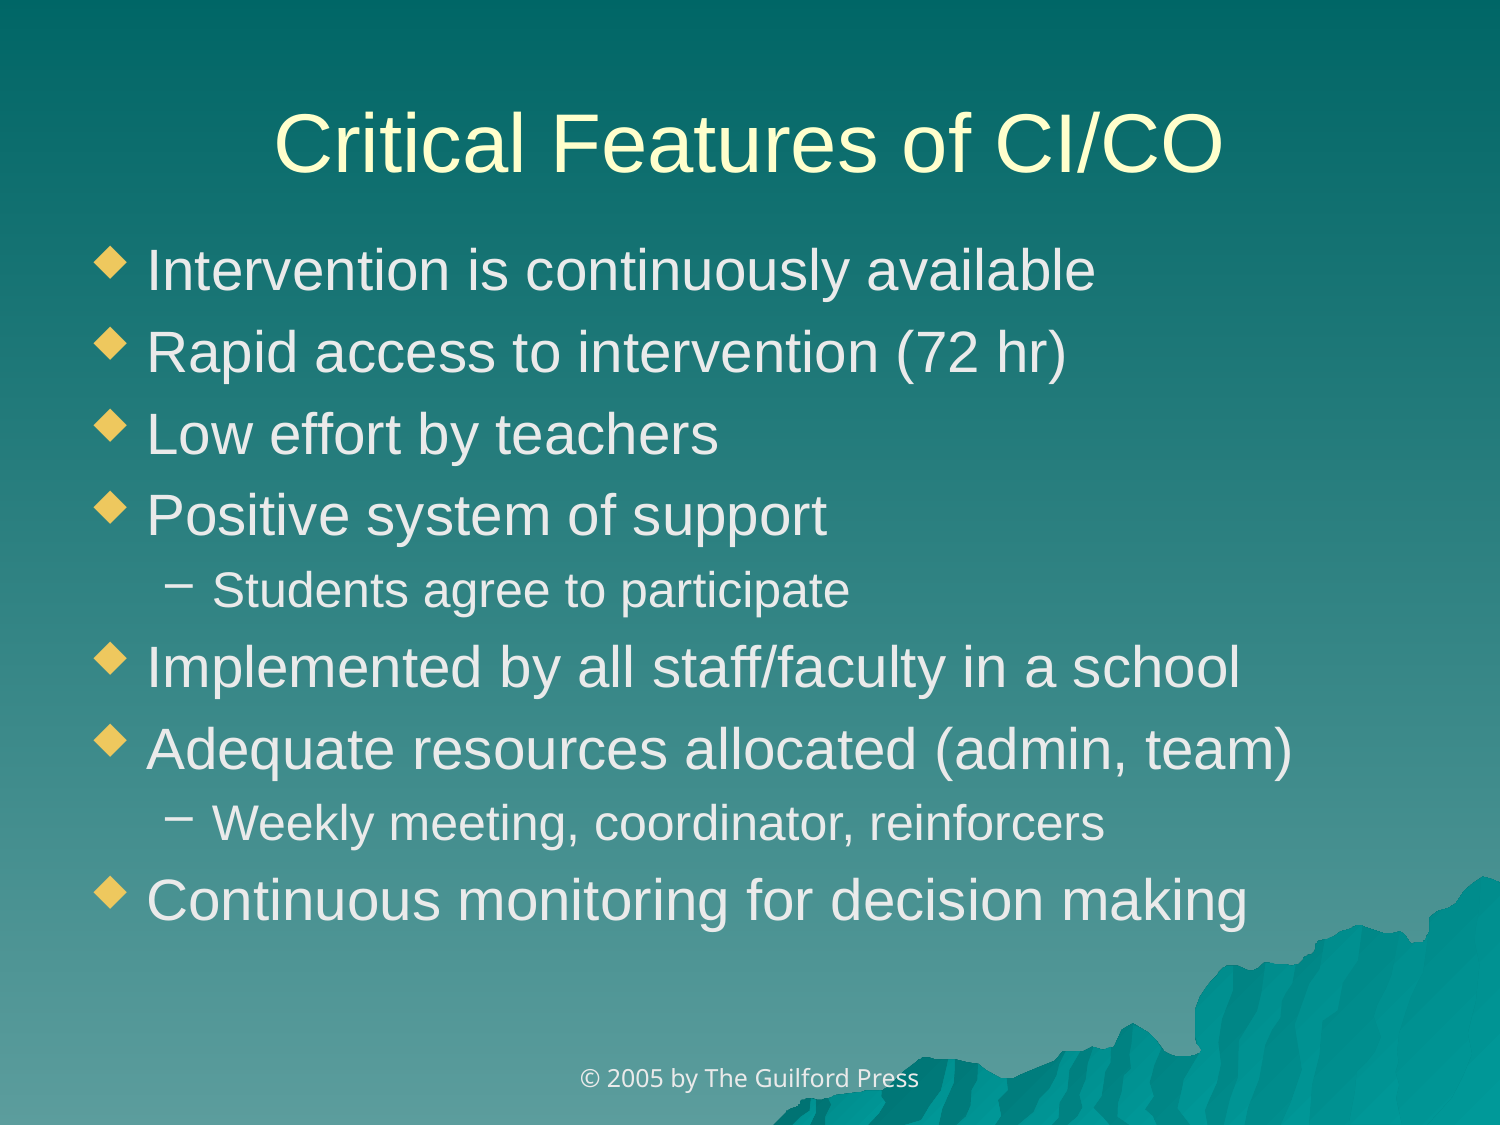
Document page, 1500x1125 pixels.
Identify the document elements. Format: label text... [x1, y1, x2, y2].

title Critical Features of CI/CO [74, 45, 1426, 233]
list Intervention is continuously available Rapid access to intervention (72 hr) Low effort by teachers Positive system of support Students agree to participate Implemented by all staff/faculty in a school Adequate resources allocated (admin, team) Weekly meeting, coordinator, reinforcers Continuous monitoring for decision making [74, 224, 1417, 1125]
